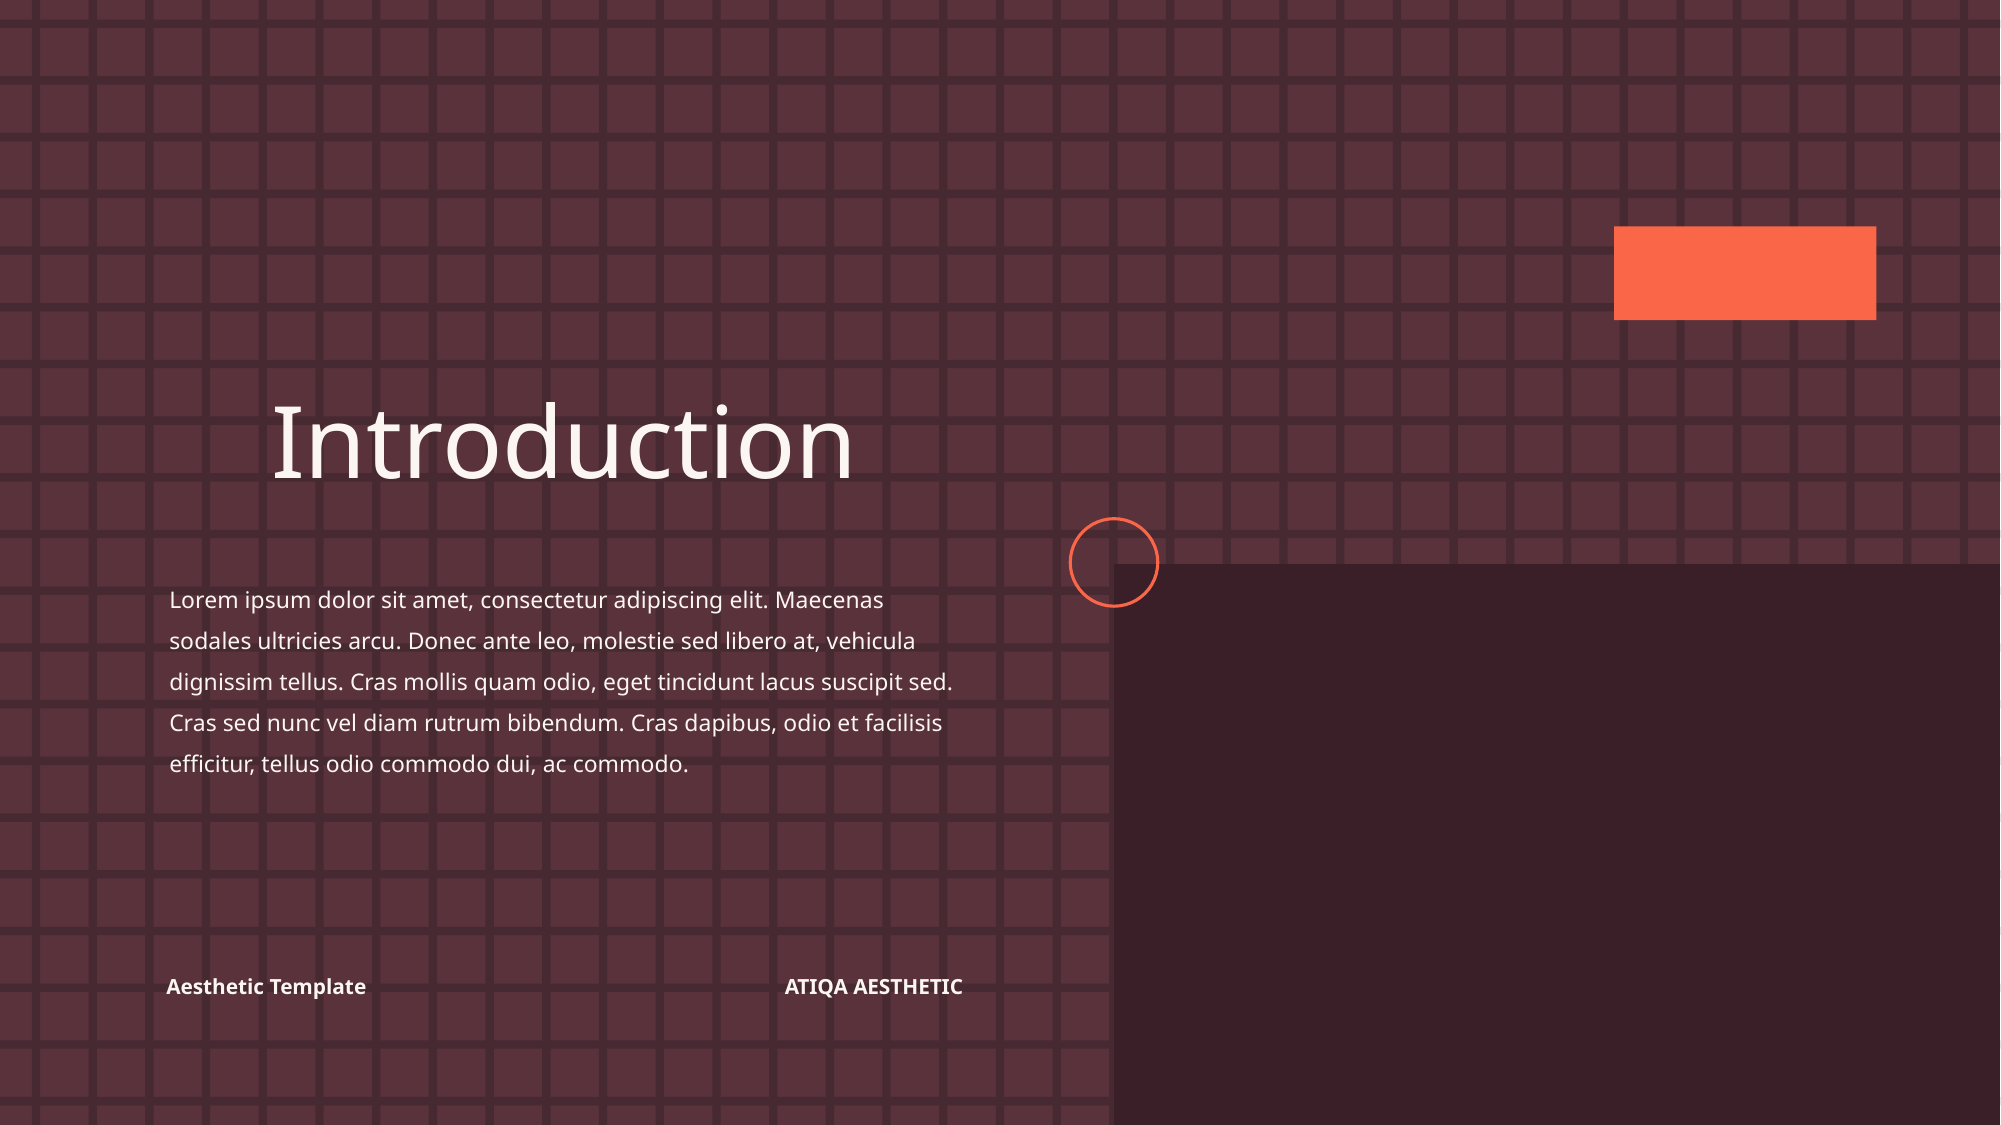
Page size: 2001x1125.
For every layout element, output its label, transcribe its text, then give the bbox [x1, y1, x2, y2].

text_box [1113, 563, 2000, 1125]
text_box Aesthetic Template [151, 965, 381, 1006]
picture [1212, 118, 1788, 1007]
text_box [1788, 225, 1878, 321]
text_box Lorem ipsum dolor sit amet, consectetur adipiscing elit. Maecenas sodales ultricies arcu. Donec ante leo, molestie sed libero at, vehicula dignissim tellus. Cras mollis quam odio, eget tincidunt lacus suscipit sed. Cras sed nunc vel diam rutrum bibendum. Cras dapibus, odio et facilisis efficitur, tellus odio commodo dui, ac commodo. [154, 564, 975, 785]
text_box ATIQA AESTHETIC [770, 965, 978, 1006]
text_box [1069, 517, 1159, 608]
text_box Introduction [256, 371, 873, 507]
